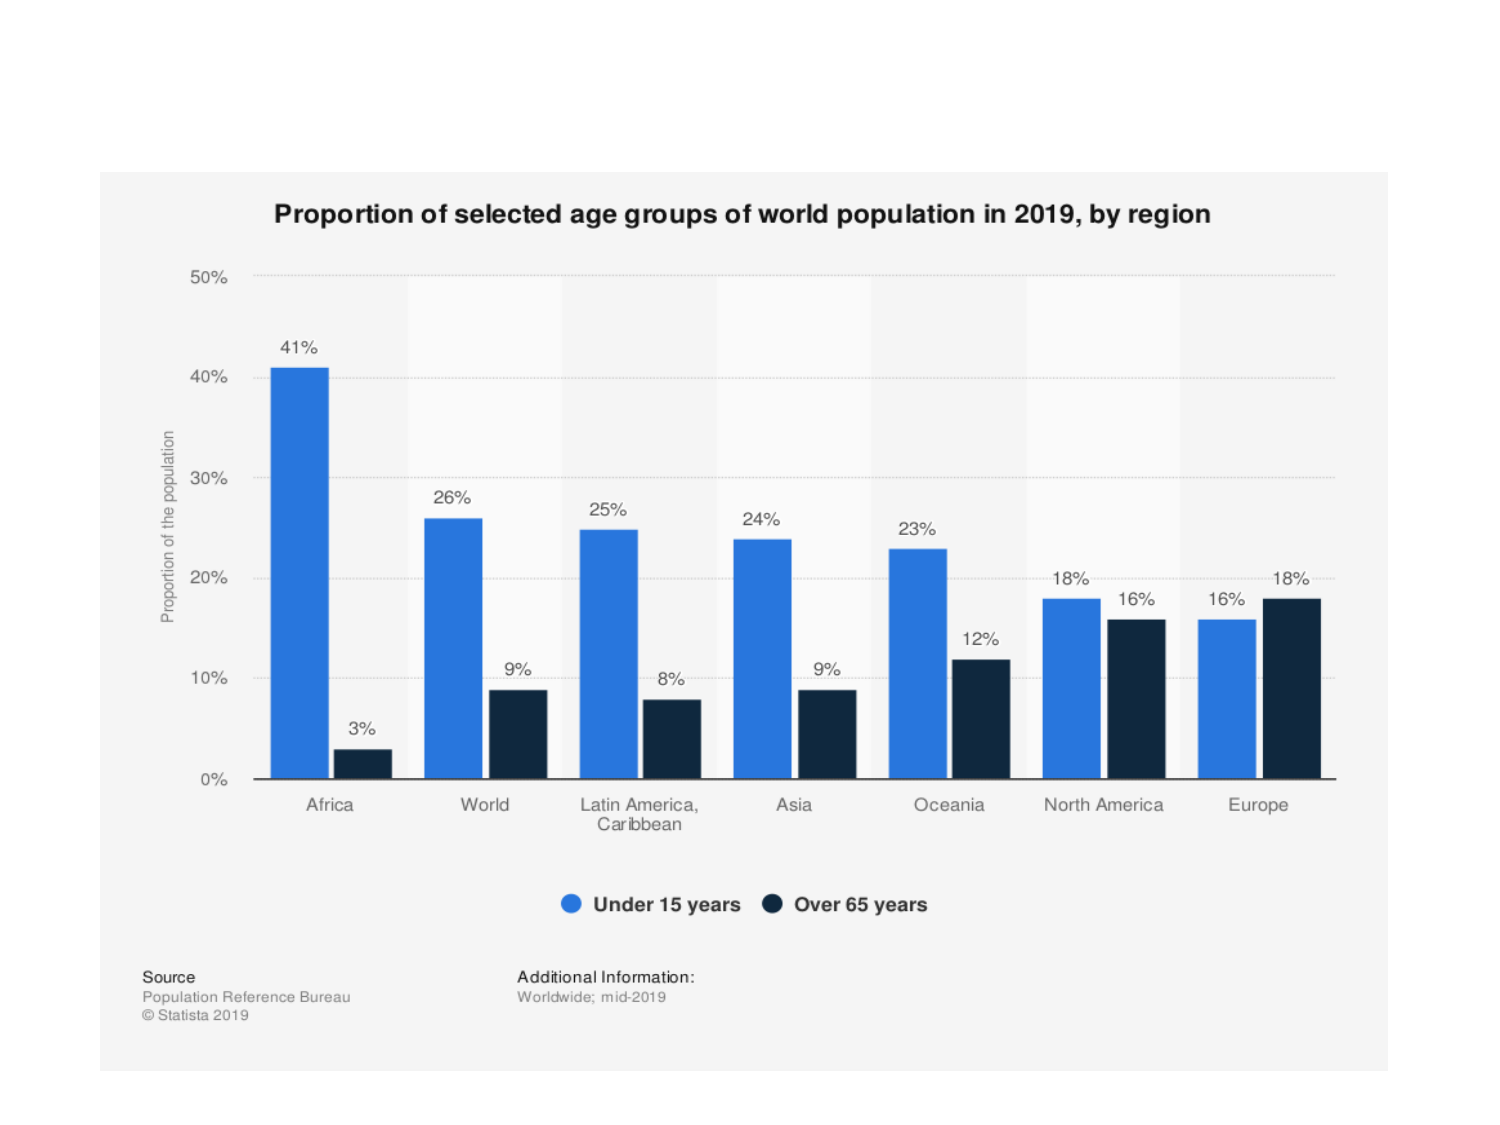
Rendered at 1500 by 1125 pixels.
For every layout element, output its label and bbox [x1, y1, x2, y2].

list [100, 172, 1389, 1071]
